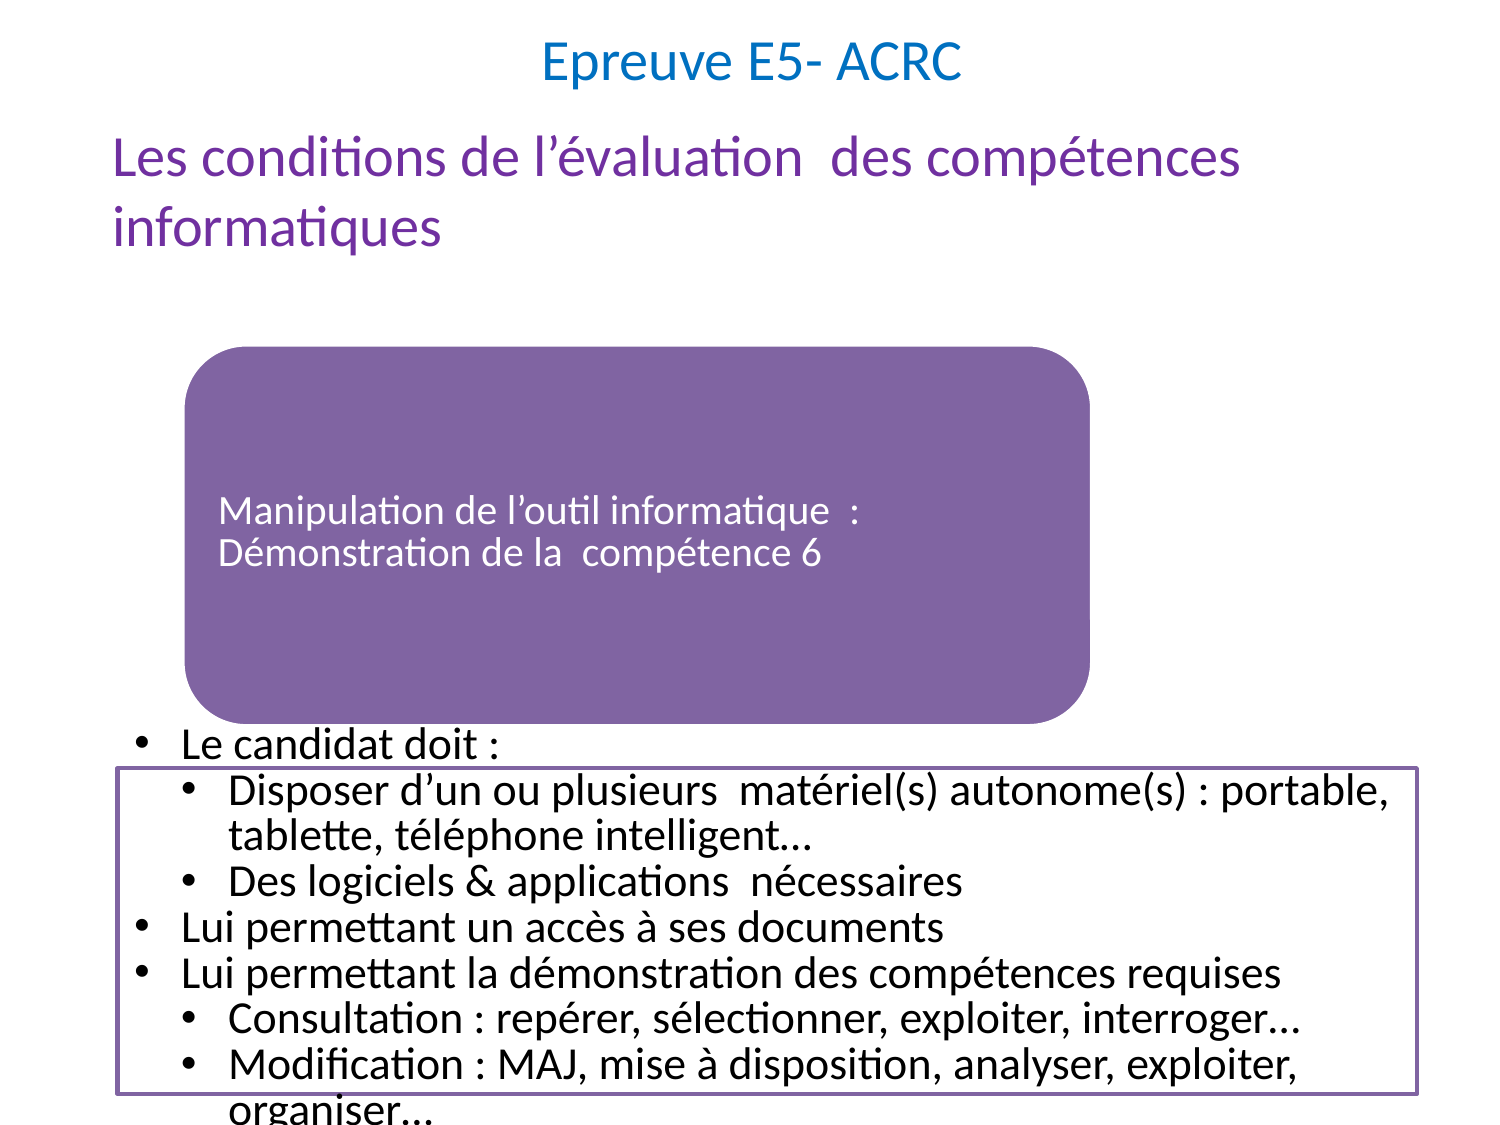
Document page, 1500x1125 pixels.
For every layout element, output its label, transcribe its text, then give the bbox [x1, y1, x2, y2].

text_box Les conditions de l’évaluation des compétences informatiques [97, 110, 1390, 266]
title Epreuve E5- ACRC [76, 0, 1428, 114]
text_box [117, 302, 1418, 1095]
